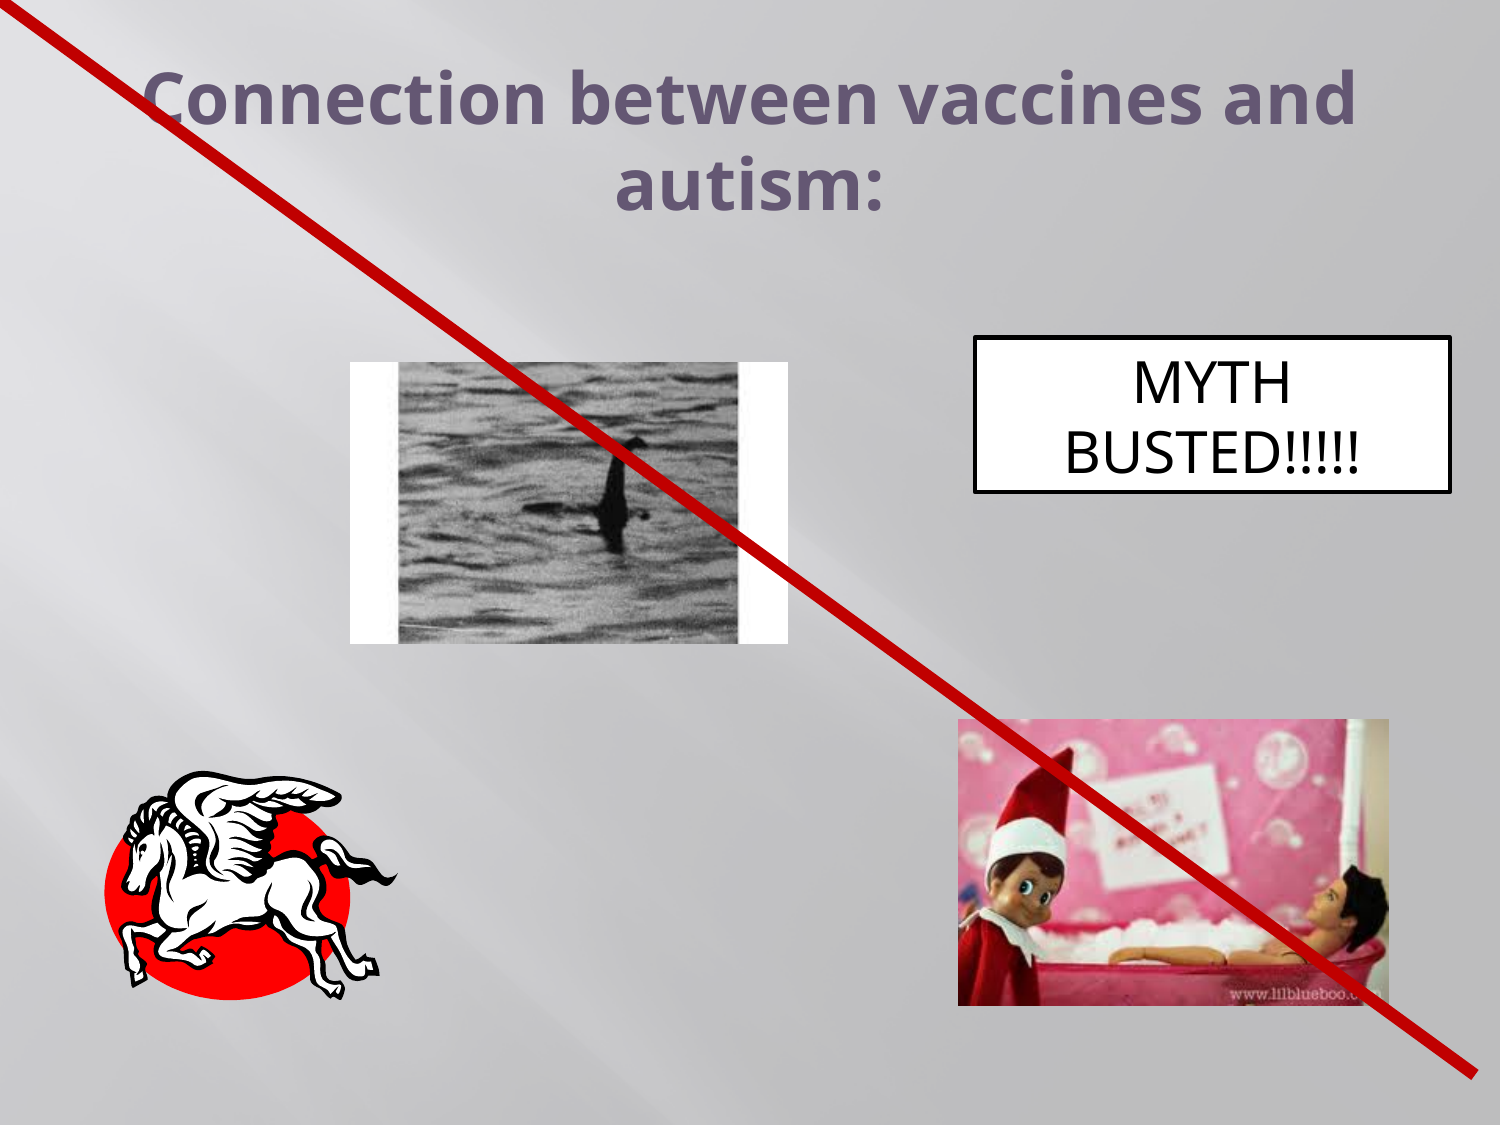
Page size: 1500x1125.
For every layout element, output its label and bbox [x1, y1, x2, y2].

text_box [0, 0, 1476, 1076]
